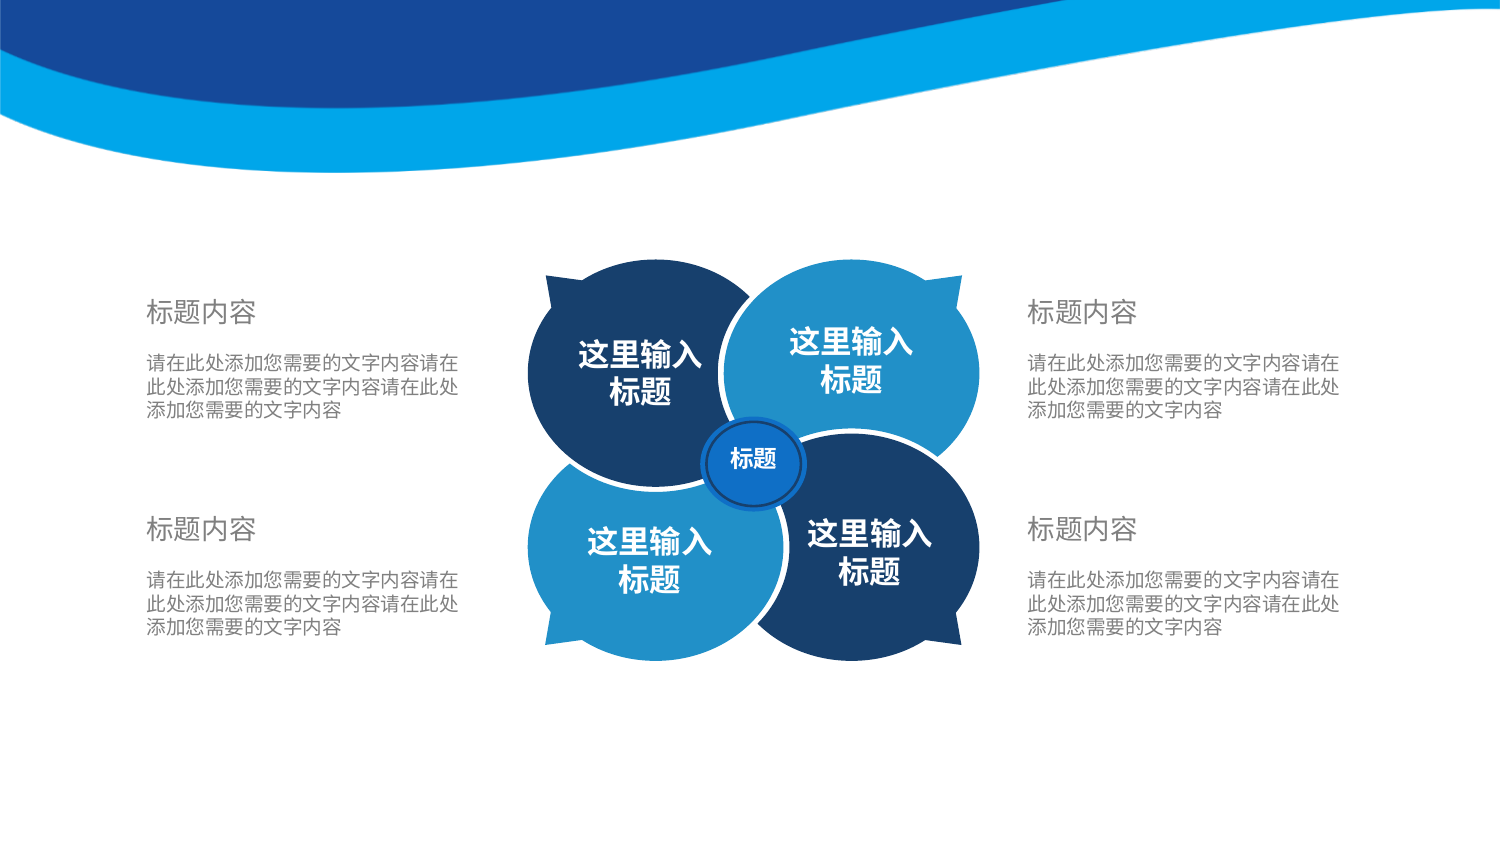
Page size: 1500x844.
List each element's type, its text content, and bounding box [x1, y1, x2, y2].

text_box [527, 259, 980, 662]
text_box 标题内容 请在此处添加您需要的文字内容请在此处添加您需要的文字内容请在此处添加您需要的文字内容 [1027, 511, 1354, 639]
picture [0, 0, 1057, 108]
picture [0, 115, 298, 173]
text_box 标题内容 请在此处添加您需要的文字内容请在此处添加您需要的文字内容请在此处添加您需要的文字内容 [146, 294, 473, 422]
picture [375, 9, 1500, 173]
text_box 标题内容 请在此处添加您需要的文字内容请在此处添加您需要的文字内容请在此处添加您需要的文字内容 [146, 511, 473, 639]
text_box 标题内容 请在此处添加您需要的文字内容请在此处添加您需要的文字内容请在此处添加您需要的文字内容 [1027, 294, 1354, 422]
